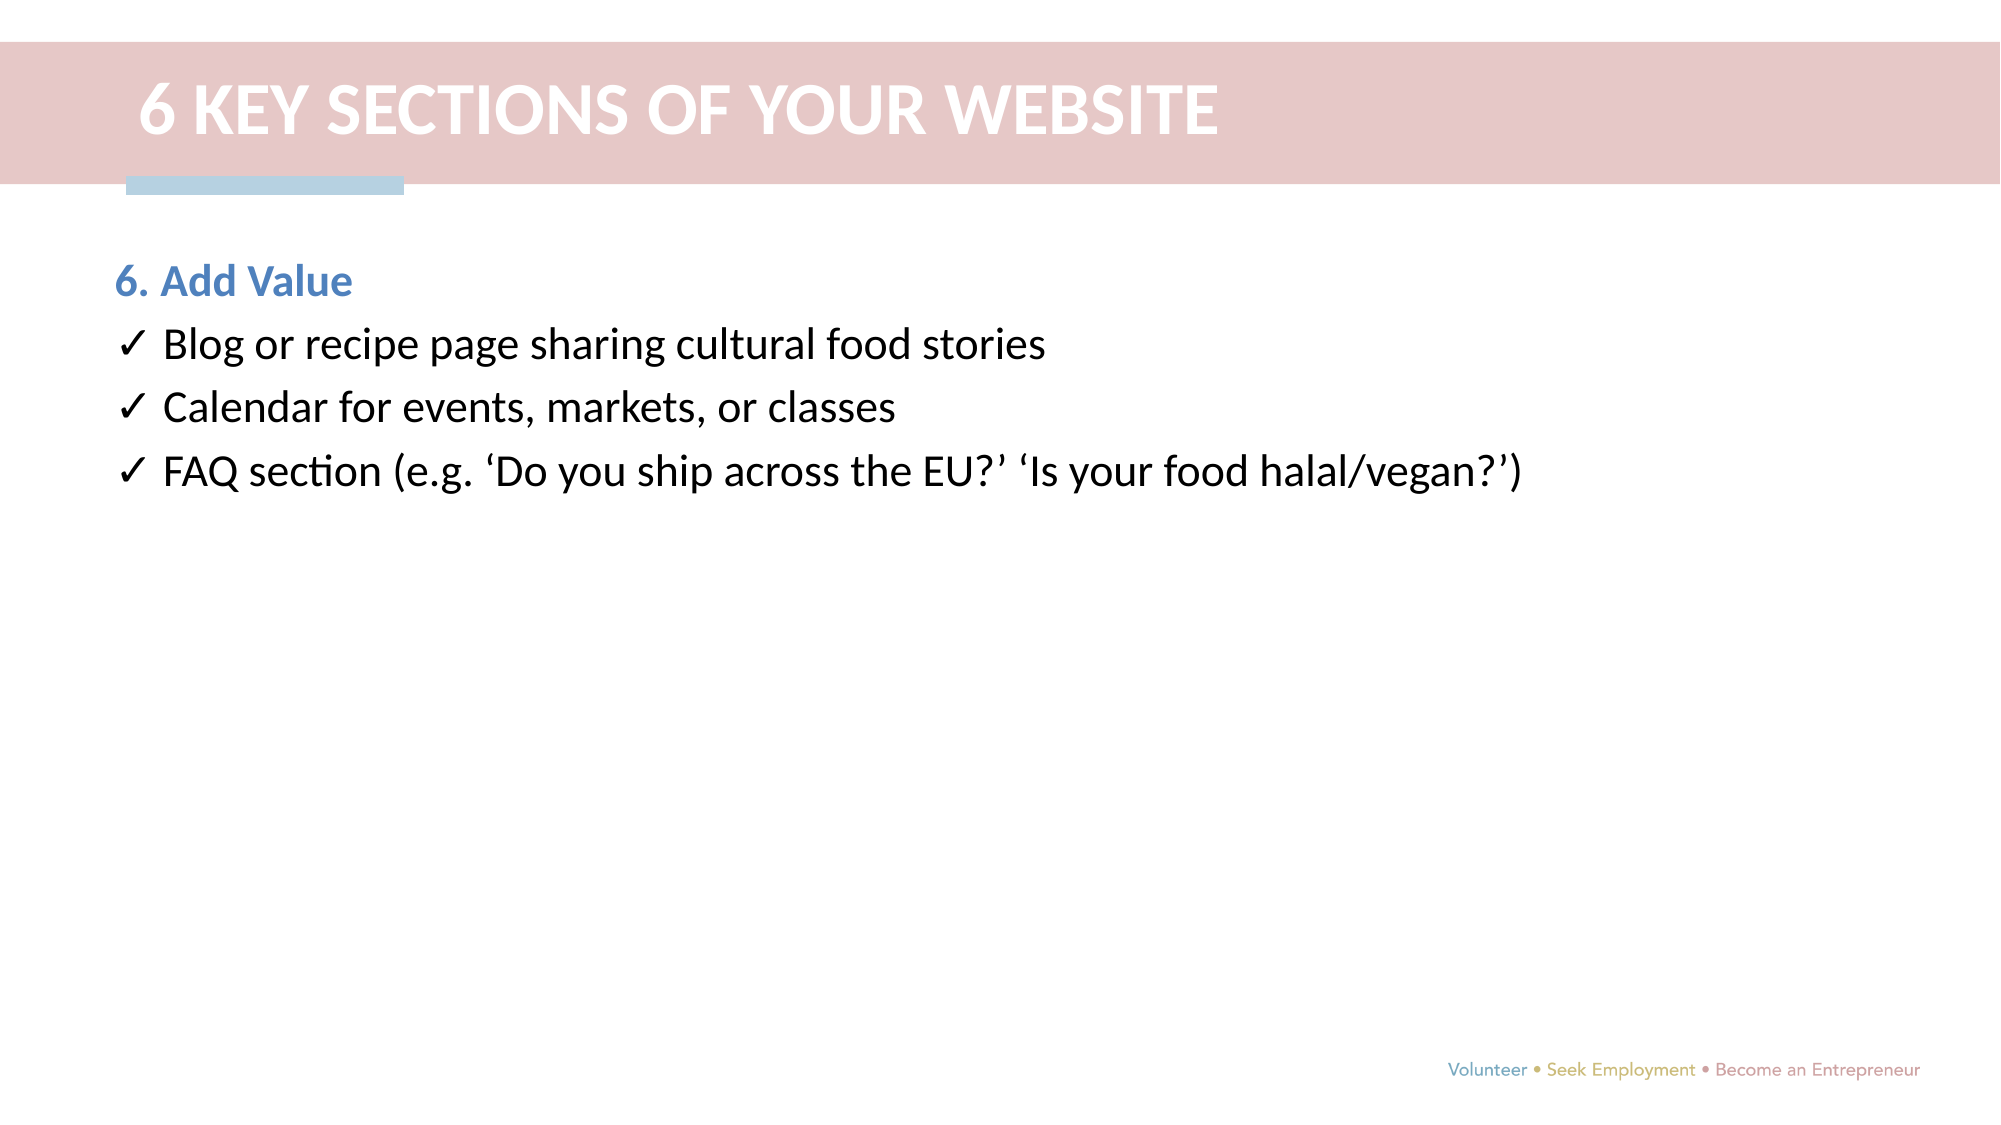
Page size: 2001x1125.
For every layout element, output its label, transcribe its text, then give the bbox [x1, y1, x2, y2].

picture [1418, 1046, 1971, 1103]
list 6 KEY SECTIONS OF YOUR WEBSITE [123, 51, 1913, 170]
text_box [52, 223, 1869, 699]
text_box 6. Add Value ✓ Blog or recipe page sharing cultural food stories ✓ Calendar for events, markets, or classes ✓ FAQ section (e.g. ‘Do you ship across the EU?’ ‘Is your food halal/vegan?’) [99, 235, 1890, 503]
